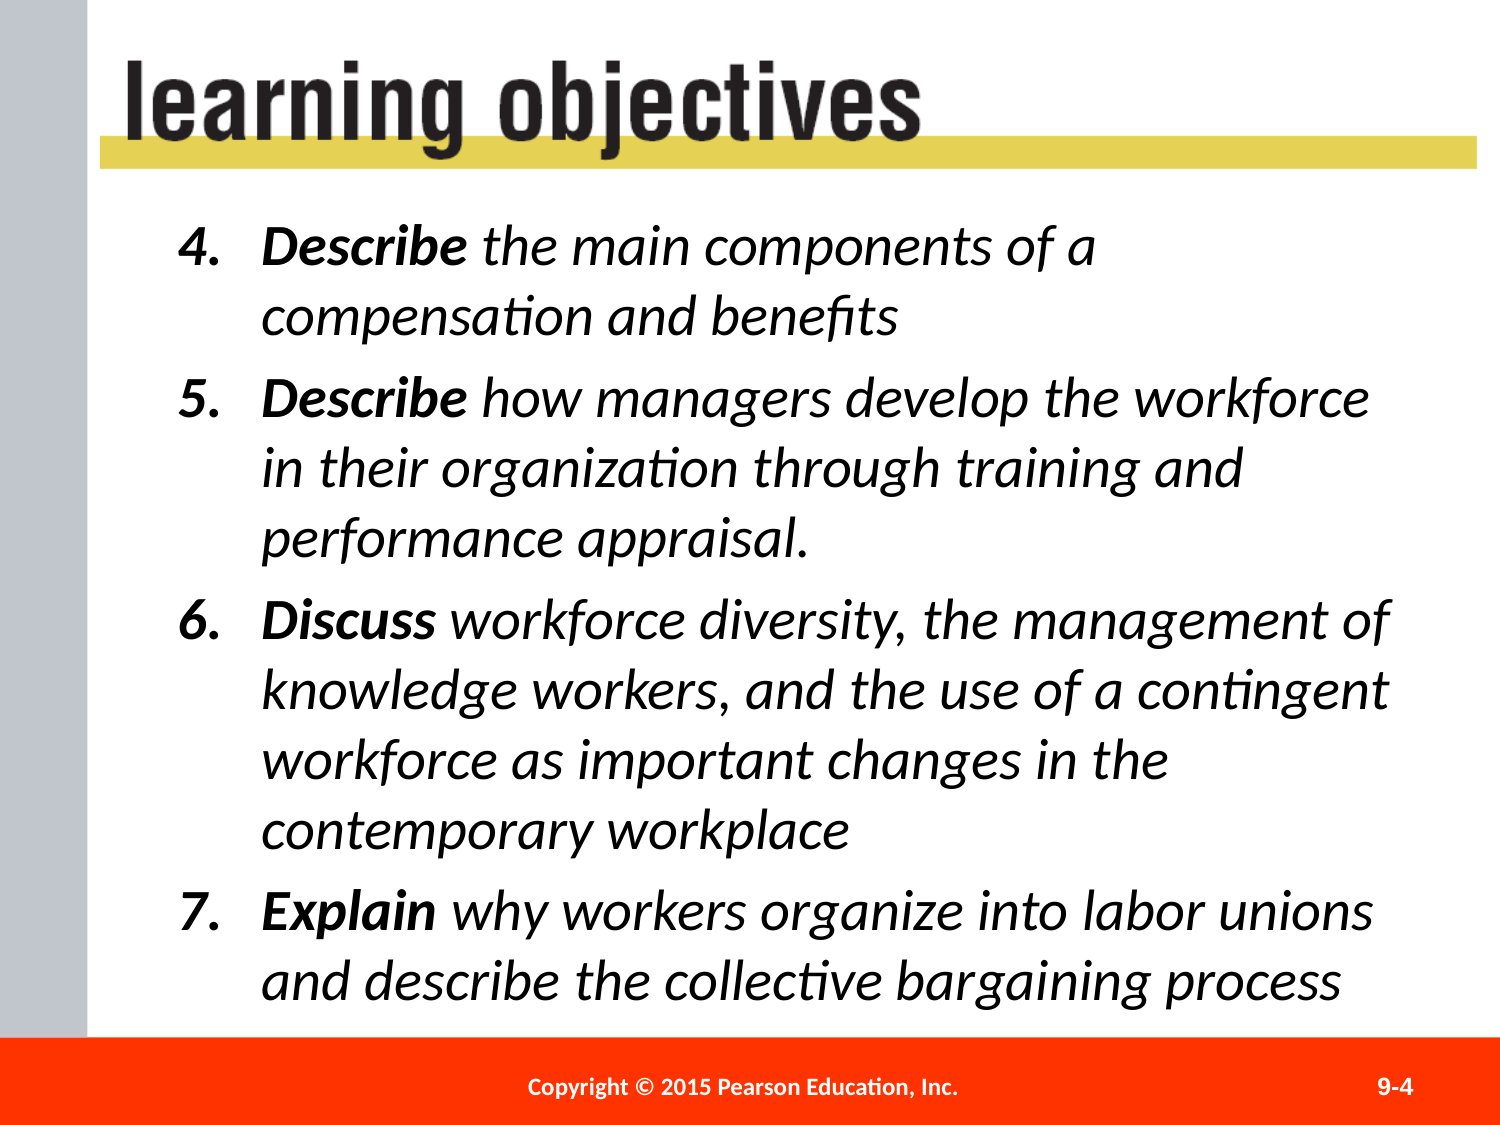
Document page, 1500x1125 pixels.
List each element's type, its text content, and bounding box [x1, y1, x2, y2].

list Describe the main components of a compensation and benefits Describe how managers develop the workforce in their organization through training and performance appraisal. Discuss workforce diversity, the management of knowledge workers, and the use of a contingent workforce as important changes in the contemporary workplace Explain why workers organize into labor unions and describe the collective bargaining process [162, 199, 1426, 976]
